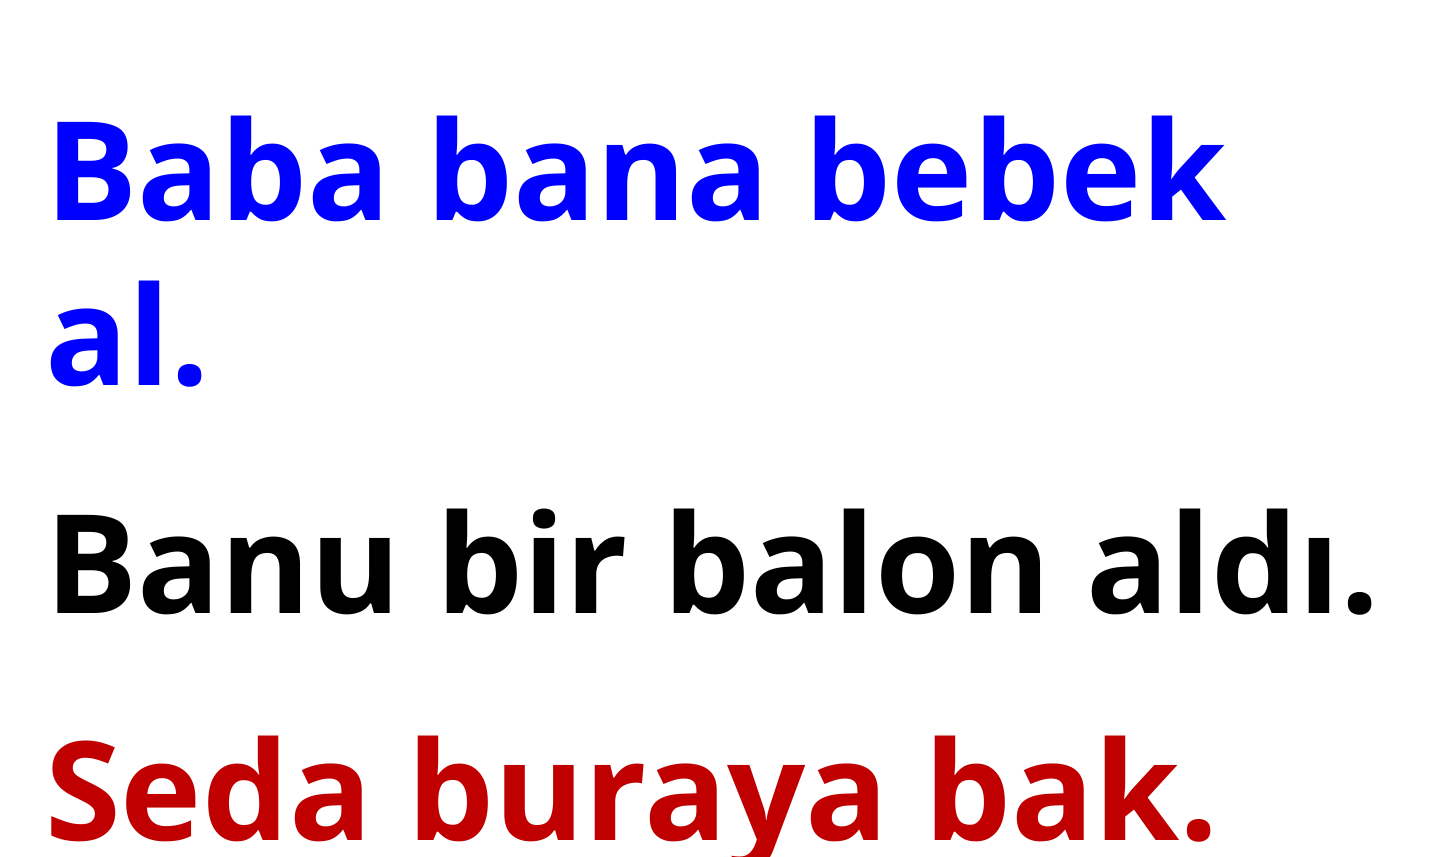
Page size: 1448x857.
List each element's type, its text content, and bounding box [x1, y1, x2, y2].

text_box Baba bana bebek al. Banu bir balon aldı. Seda buraya bak. [32, 76, 1427, 857]
